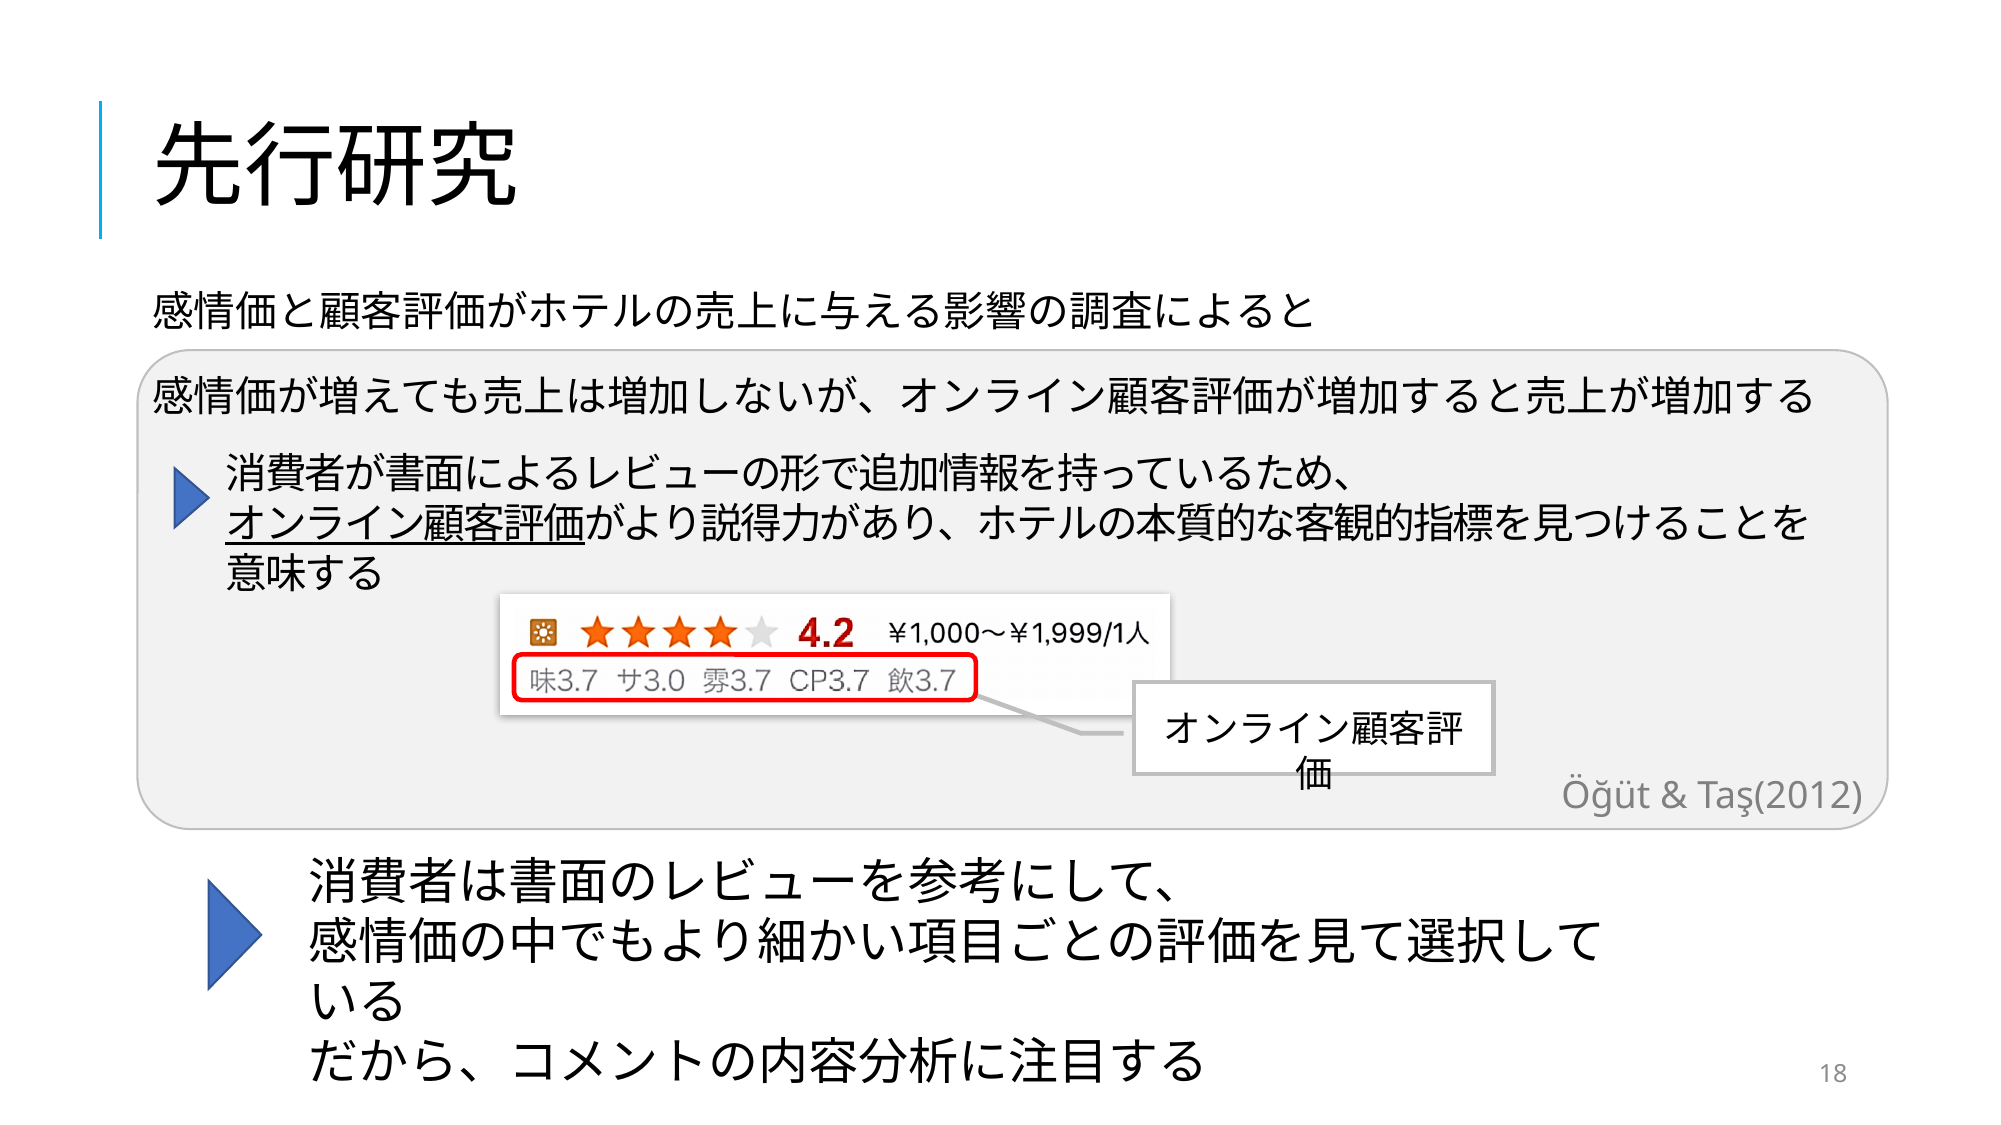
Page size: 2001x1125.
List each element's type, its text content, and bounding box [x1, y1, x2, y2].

text_box 消費者は書面のレビューを参考にして、 感情価の中でもより細かい項目ごとの評価を見て選択している だから、コメントの内容分析に注目する [293, 841, 1638, 1097]
slide_number 18 [1412, 1044, 1863, 1105]
picture [514, 608, 1155, 701]
text_box 感情価が増えても売上は増加しないが、オンライン顧客評価が増加すると売上が増加する [137, 362, 1837, 427]
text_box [1133, 681, 1494, 774]
text_box 消費者が書面によるレビューの形で追加情報を持っているため、 オンライン顧客評価がより説得力があり、ホテルの本質的な客観的指標を見つけることを意味する [210, 439, 1863, 605]
text_box [173, 465, 211, 530]
title 先行研究 [137, 59, 1863, 278]
text_box [136, 349, 1889, 831]
text_box Öğüt & Taş(2012) [1536, 764, 1999, 824]
text_box [207, 878, 263, 992]
text_box 感情価と顧客評価がホテルの売上に与える影響の調査によると [137, 277, 1537, 343]
